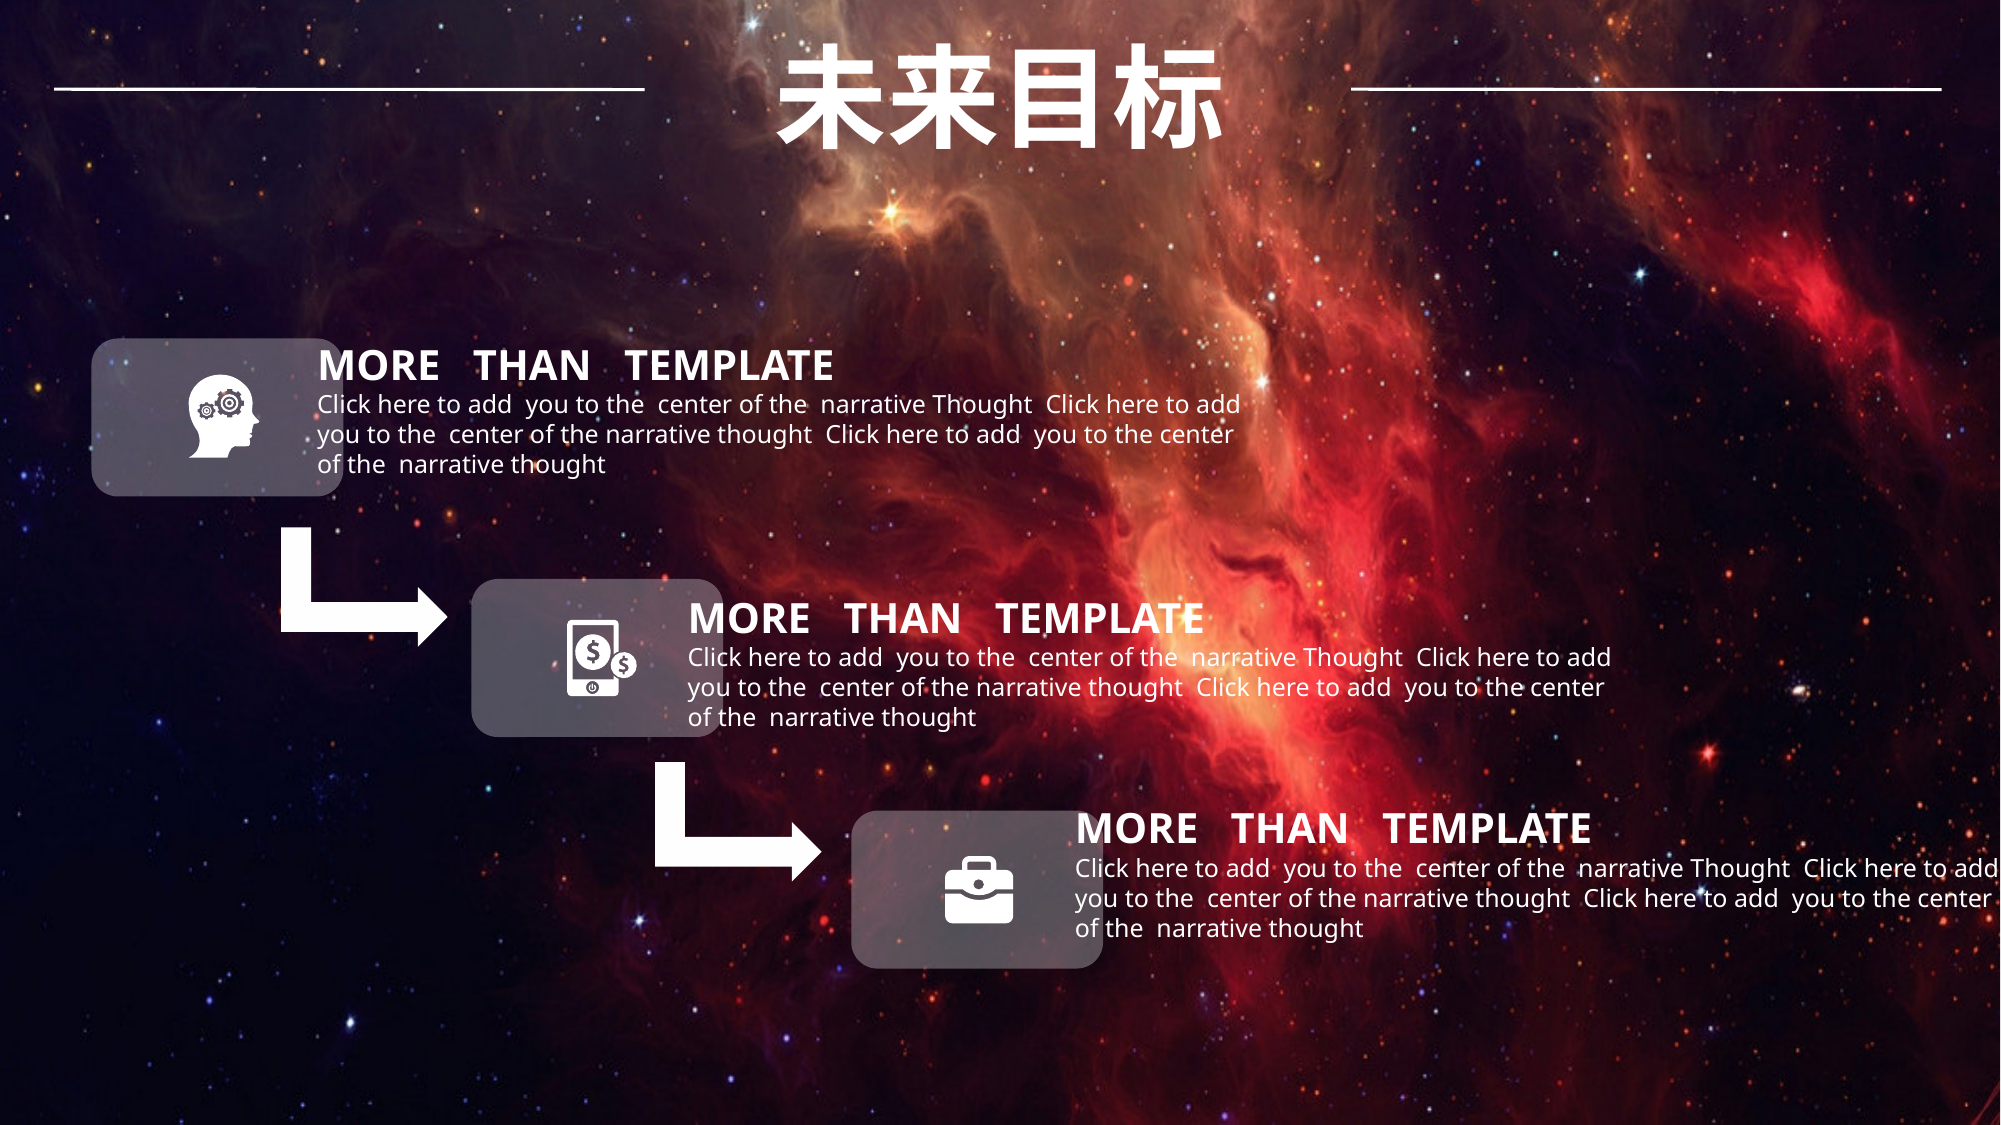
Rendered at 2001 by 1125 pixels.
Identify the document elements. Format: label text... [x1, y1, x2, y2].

text_box [90, 337, 302, 498]
text_box MORE THAN TEMPLATE Click here to add you to the center of the narrative Thought Click here to add you to the center of the narrative thought Click here to add you to the center of the narrative thought [672, 584, 1642, 809]
text_box [850, 809, 1060, 970]
text_box MORE THAN TEMPLATE Click here to add you to the center of the narrative Thought Click here to add you to the center of the narrative thought Click here to add you to the center of the narrative thought [1060, 794, 2000, 1020]
text_box [654, 761, 824, 885]
text_box 未来目标 [760, 19, 1240, 170]
text_box [280, 526, 450, 650]
picture [0, 0, 2001, 1125]
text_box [188, 374, 263, 458]
text_box [470, 577, 714, 739]
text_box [567, 619, 639, 697]
text_box MORE THAN TEMPLATE Click here to add you to the center of the narrative Thought Click here to add you to the center of the narrative thought Click here to add you to the center of the narrative thought [302, 331, 1271, 557]
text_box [945, 855, 1014, 924]
